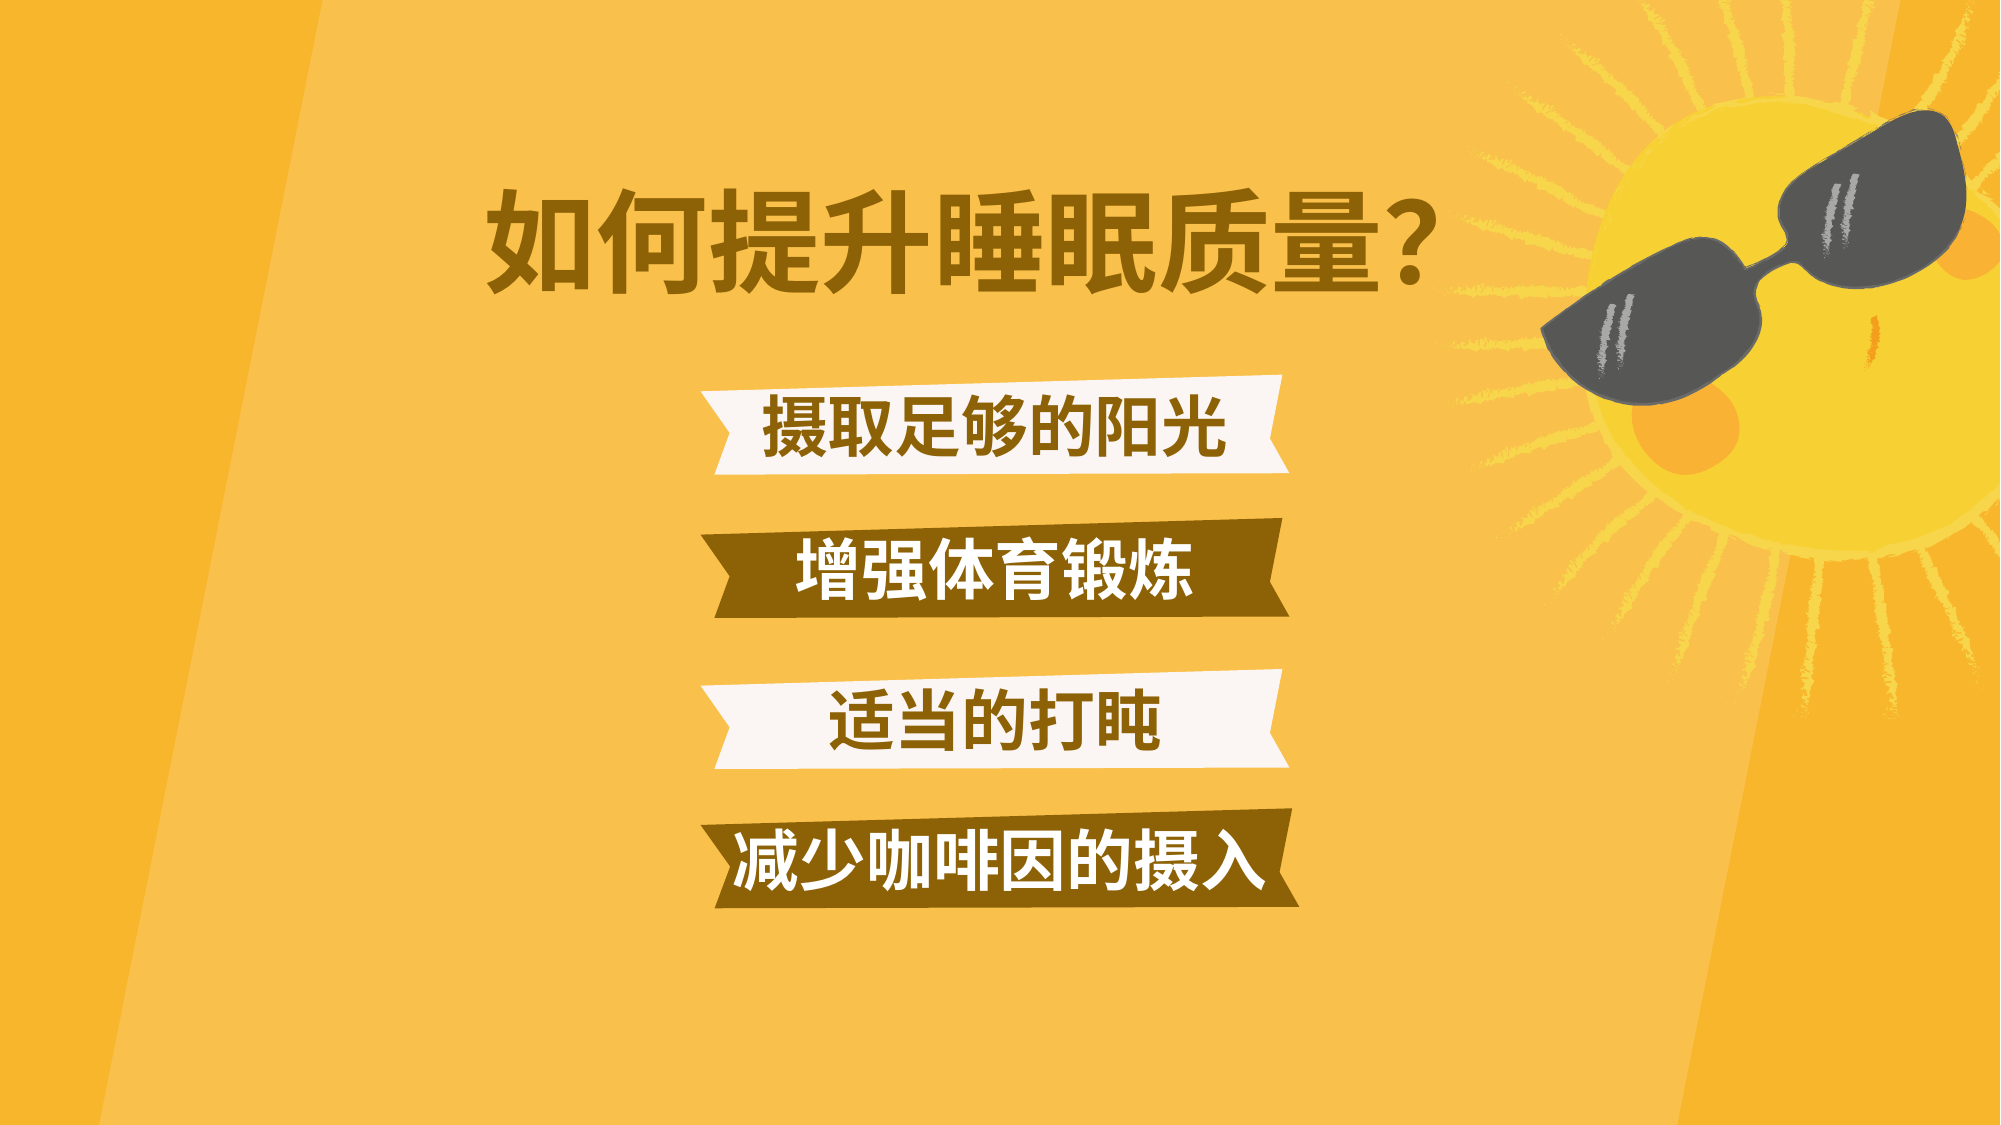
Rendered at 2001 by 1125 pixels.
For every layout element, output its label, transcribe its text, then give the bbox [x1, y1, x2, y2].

text_box 减少咖啡因的摄入 [698, 807, 1302, 910]
text_box 增强体育锻炼 [698, 516, 1292, 619]
text_box 如何提升睡眠质量？ [468, 164, 1426, 315]
text_box 适当的打盹 [698, 667, 1292, 770]
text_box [1426, 0, 2000, 719]
text_box 摄取足够的阳光 [698, 373, 1292, 476]
